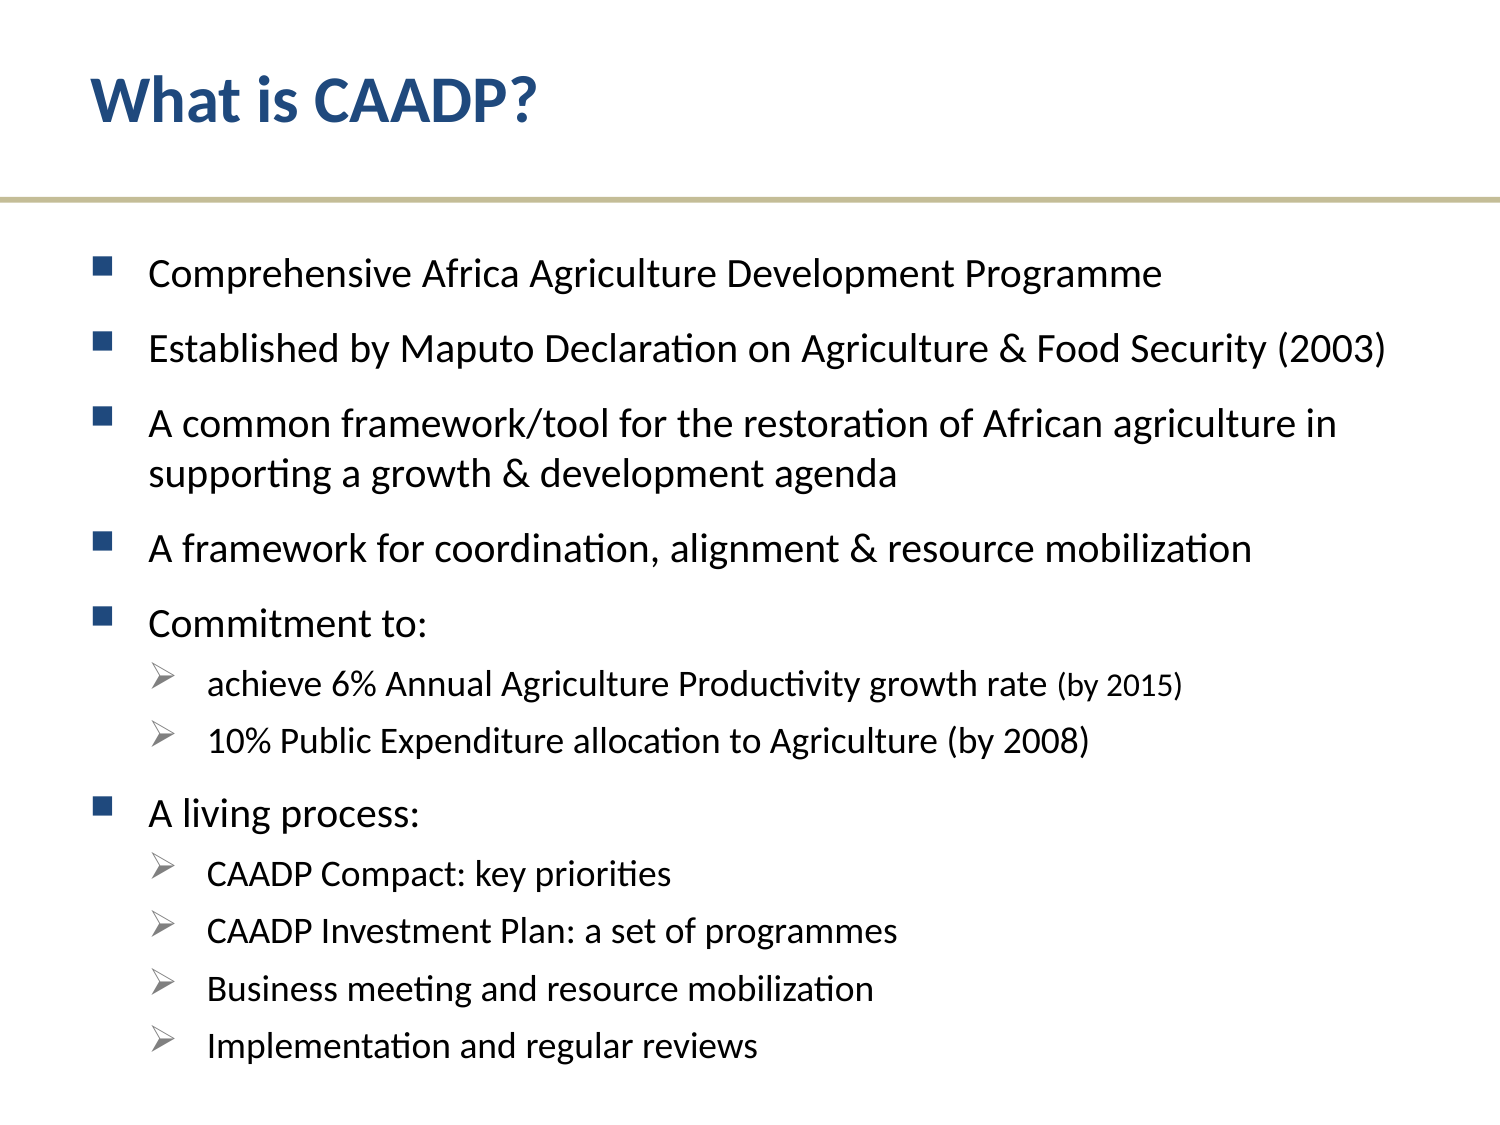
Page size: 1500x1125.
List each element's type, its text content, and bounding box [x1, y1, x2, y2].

list Comprehensive Africa Agriculture Development Programme Established by Maputo Declaration on Agriculture & Food Security (2003) A common framework/tool for the restoration of African agriculture in supporting a growth & development agenda A framework for coordination, alignment & resource mobilization Commitment to: achieve 6% Annual Agriculture Productivity growth rate (by 2015) 10% Public Expenditure allocation to Agriculture (by 2008) A living process: CAADP Compact: key priorities CAADP Investment Plan: a set of programmes Business meeting and resource mobilization Implementation and regular reviews [75, 238, 1425, 1024]
title What is CAADP? [75, 19, 1424, 173]
